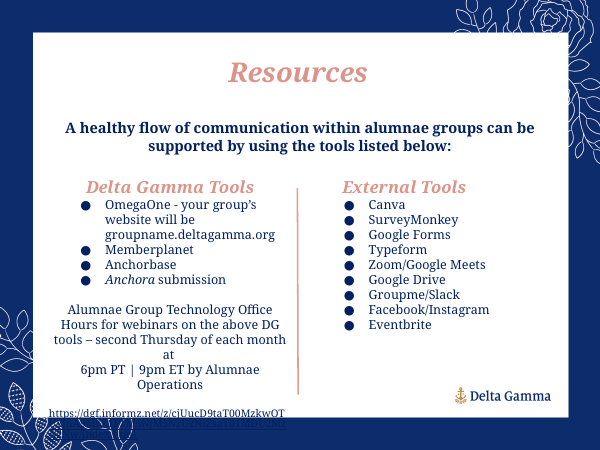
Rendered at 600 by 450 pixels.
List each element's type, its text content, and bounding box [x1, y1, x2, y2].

text_box Resources [34, 40, 563, 103]
text_box Delta Gamma Tools OmegaOne - your group’s website will be groupname.deltagamma.org Memberplanet Anchorbase Anchora submission Alumnae Group Technology Office Hours for webinars on the above DG tools – second Thursday of each month at 6pm PT | 9pm ET by Alumnae Operations https://dgf.informz.net/z/cjUucD9taT00MzkwOTUxJnA9MSZ1PTM5NjM5NzU2NiZsaT01MDU2MzA2Nw/index.html [34, 162, 297, 395]
text_box External Tools Canva SurveyMonkey Google Forms Typeform Zoom/Google Meets Google Drive Groupme/Slack Facebook/Instagram Eventbrite [297, 162, 570, 348]
picture [0, 0, 600, 450]
text_box A healthy flow of communication within alumnae groups can be supported by using the tools listed below: [33, 104, 567, 301]
